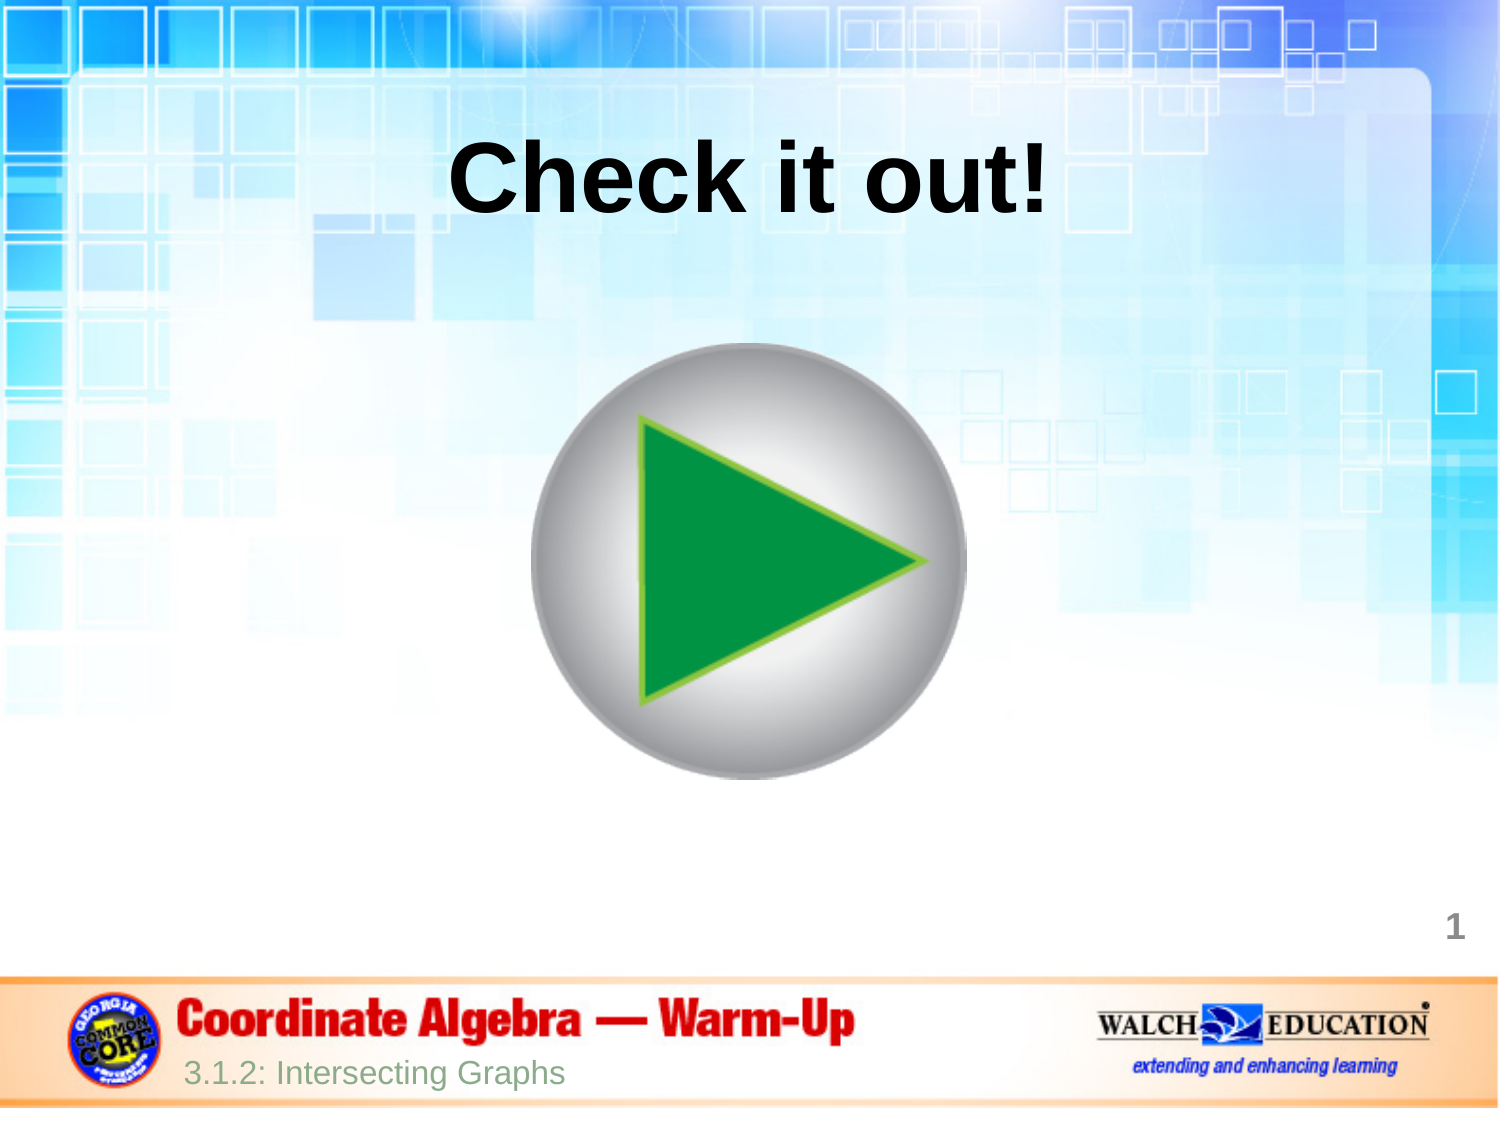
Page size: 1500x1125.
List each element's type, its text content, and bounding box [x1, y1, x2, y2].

footer 3.1.2: Intersecting Graphs [168, 1048, 1067, 1094]
picture [0, 0, 1500, 1108]
subtitle Check it out! [105, 105, 1394, 925]
slide_number 1 [1361, 901, 1481, 949]
